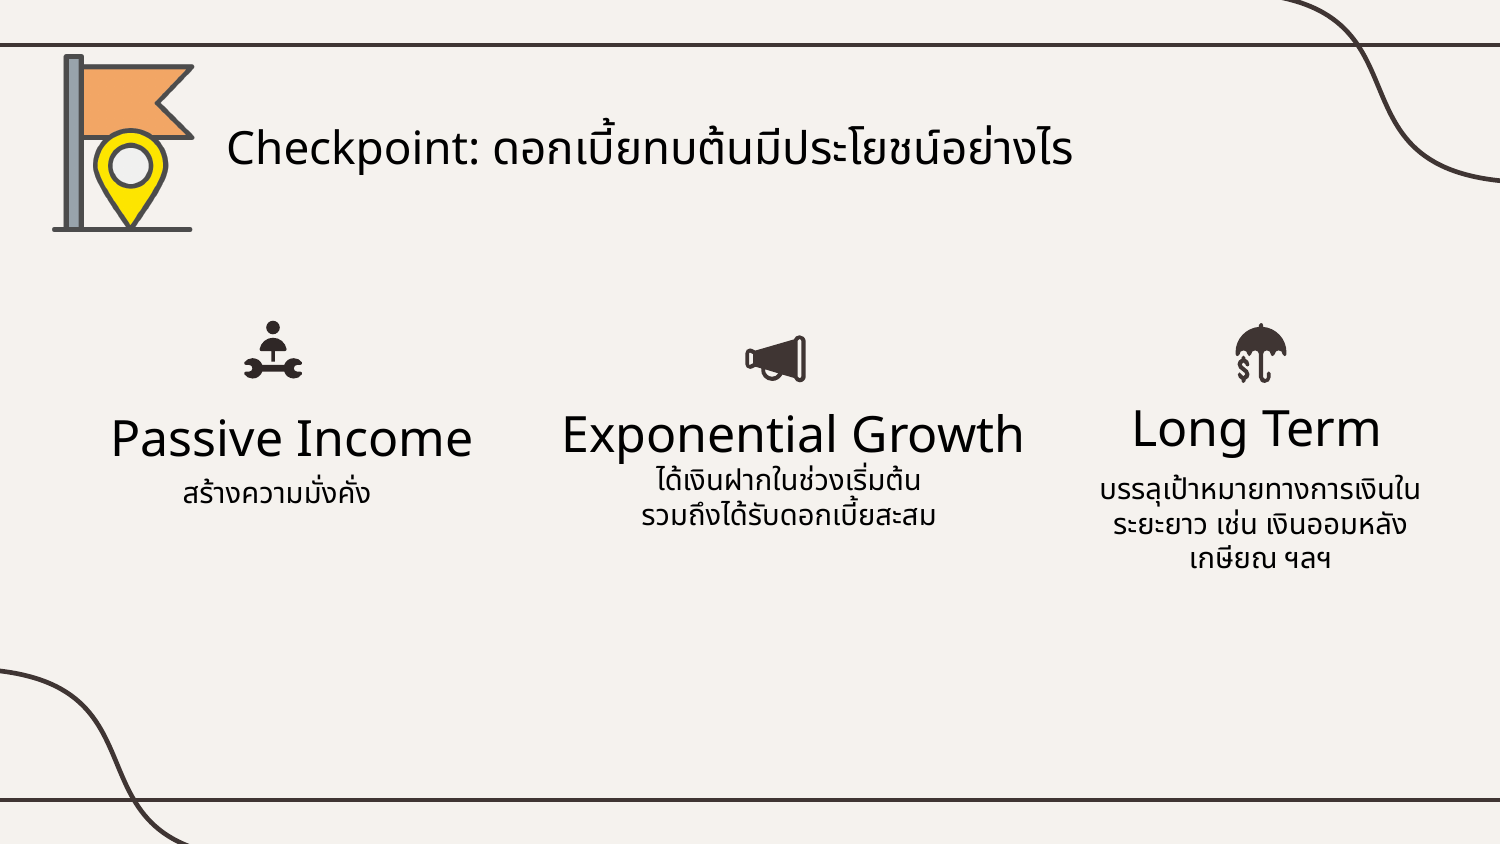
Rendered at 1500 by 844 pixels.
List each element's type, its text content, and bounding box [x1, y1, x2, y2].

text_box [243, 320, 303, 379]
text_box [745, 335, 806, 383]
subtitle Passive Income [92, 391, 492, 458]
subtitle ได้เงินฝากในช่วงเริ่มต้น รวมถึงได้รับดอกเบี้ยสะสม [553, 446, 1025, 541]
picture [34, 54, 212, 232]
title Checkpoint: ดอกเบี้ยทบต้นมีประโยชน์อย่างไร [216, 103, 1500, 198]
subtitle บรรลุเป้าหมายทางการเงินในระยะยาว เช่น เงินออมหลังเกษียณ ฯลฯ [1073, 454, 1448, 549]
subtitle Long Term [1089, 380, 1438, 454]
subtitle สร้างความมั่งคั่ง [41, 458, 513, 553]
subtitle Exponential Growth [544, 387, 1043, 454]
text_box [1235, 322, 1287, 384]
